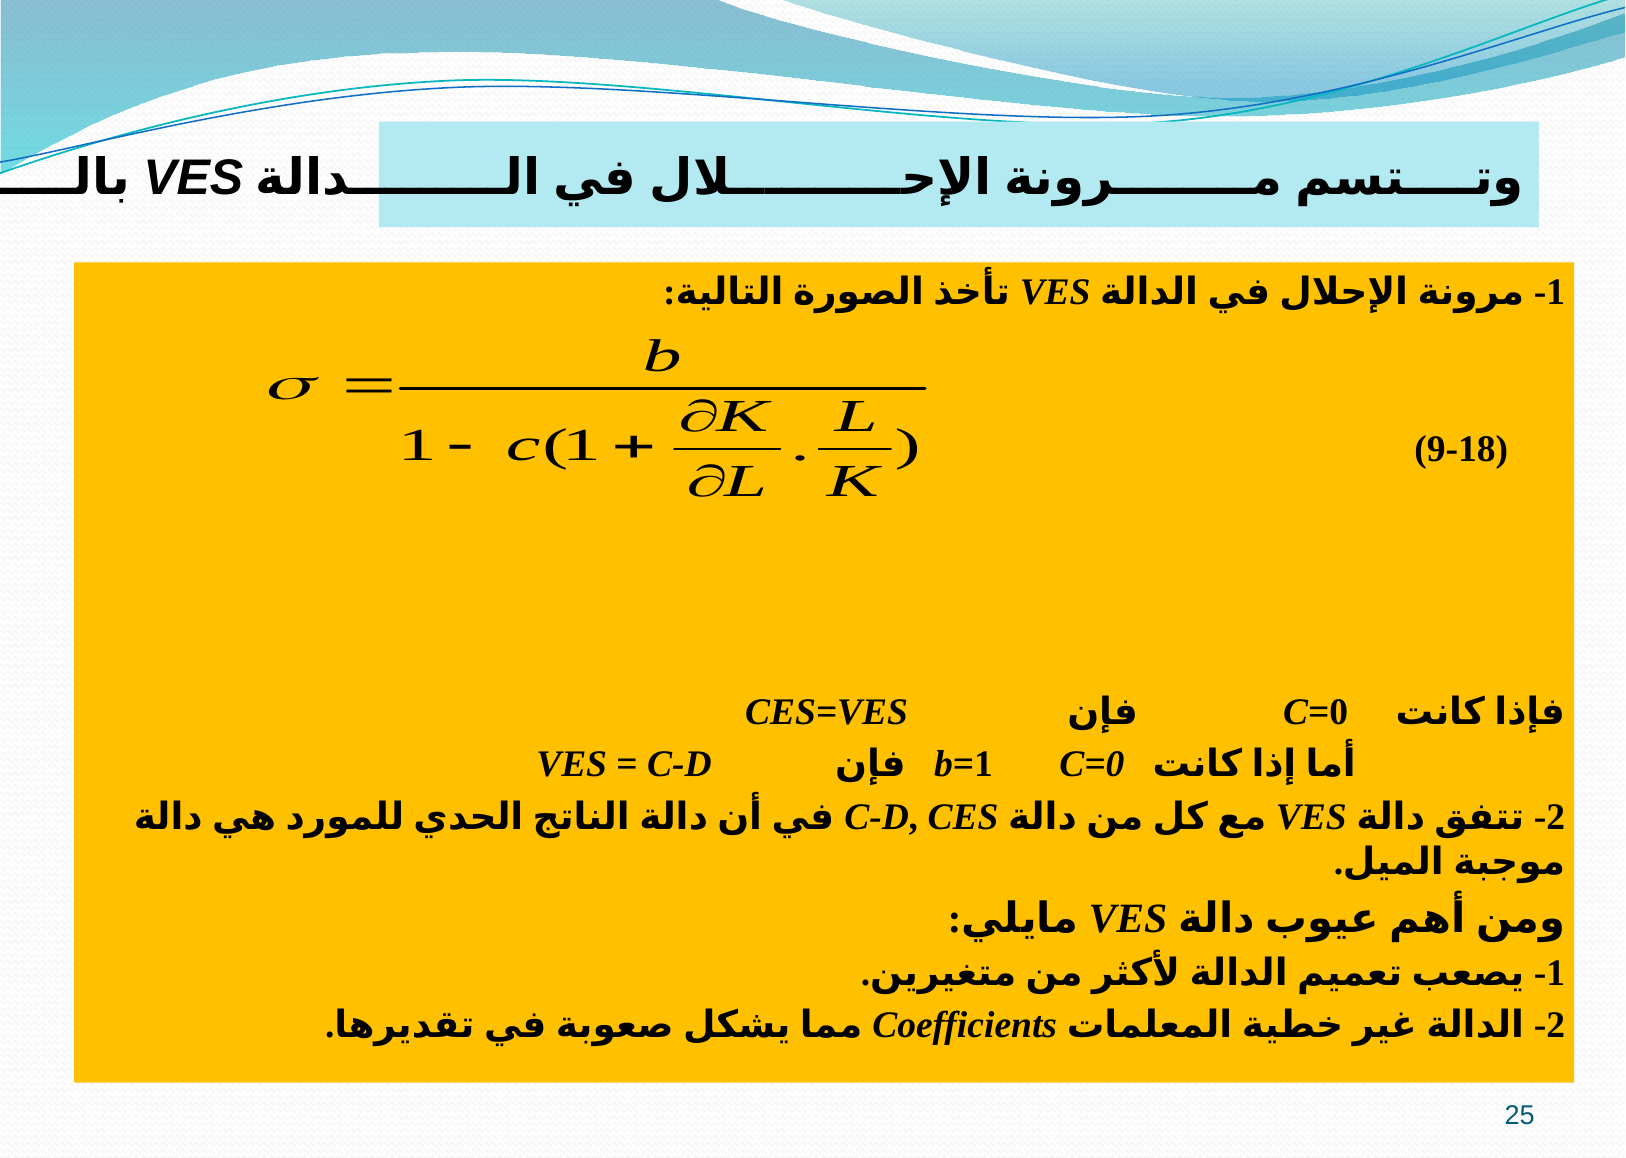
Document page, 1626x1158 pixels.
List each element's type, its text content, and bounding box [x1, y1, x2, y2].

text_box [249, 327, 949, 520]
text_box وتــــتسم مــــــــرونة الإحــــــــــلال في الـــــــــدالة VES بالــــــــخصائص الــــــــتالية:ـ [378, 121, 1539, 228]
slide_number 25 [1408, 1072, 1544, 1135]
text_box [255, 324, 944, 509]
list 1- مرونة الإحلال في الدالة VES تأخذ الصورة التالية: (9-18) فإذا كانت C=0 فإن CES=VES أما إذا كانت b=1 C=0 فإن VES = C-D 2- تتفق دالة VES مع كل من دالة C-D, CES في أن دالة الناتج الحدي للمورد هي دالة موجبة الميل. ومن أهم عيوب دالة VES مايلي: 1- يصعب تعميم الدالة لأكثر من متغيرين. 2- الدالة غير خطية المعلمات Coefficients مما يشكل صعوبة في تقديرها. [74, 262, 1575, 1083]
